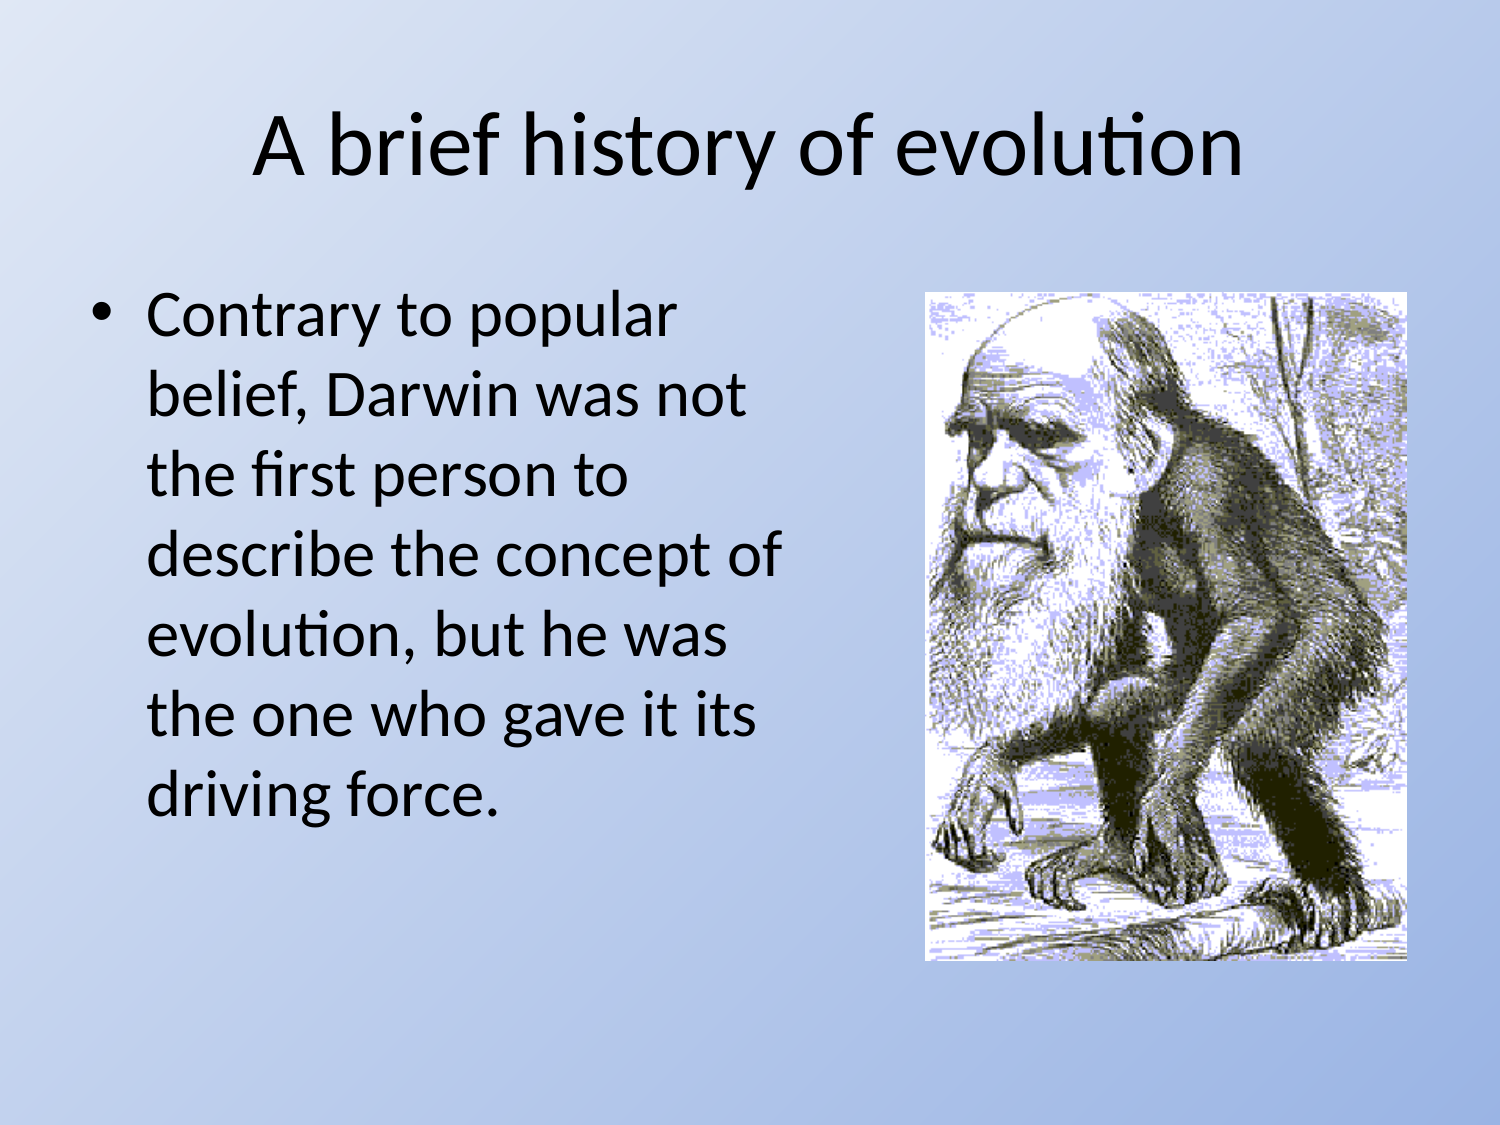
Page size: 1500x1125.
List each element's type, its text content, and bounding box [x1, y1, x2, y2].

picture [925, 292, 1408, 961]
list Contrary to popular belief, Darwin was not the first person to describe the concept of evolution, but he was the one who gave it its driving force. [75, 262, 844, 1005]
title A brief history of evolution [75, 45, 1425, 233]
